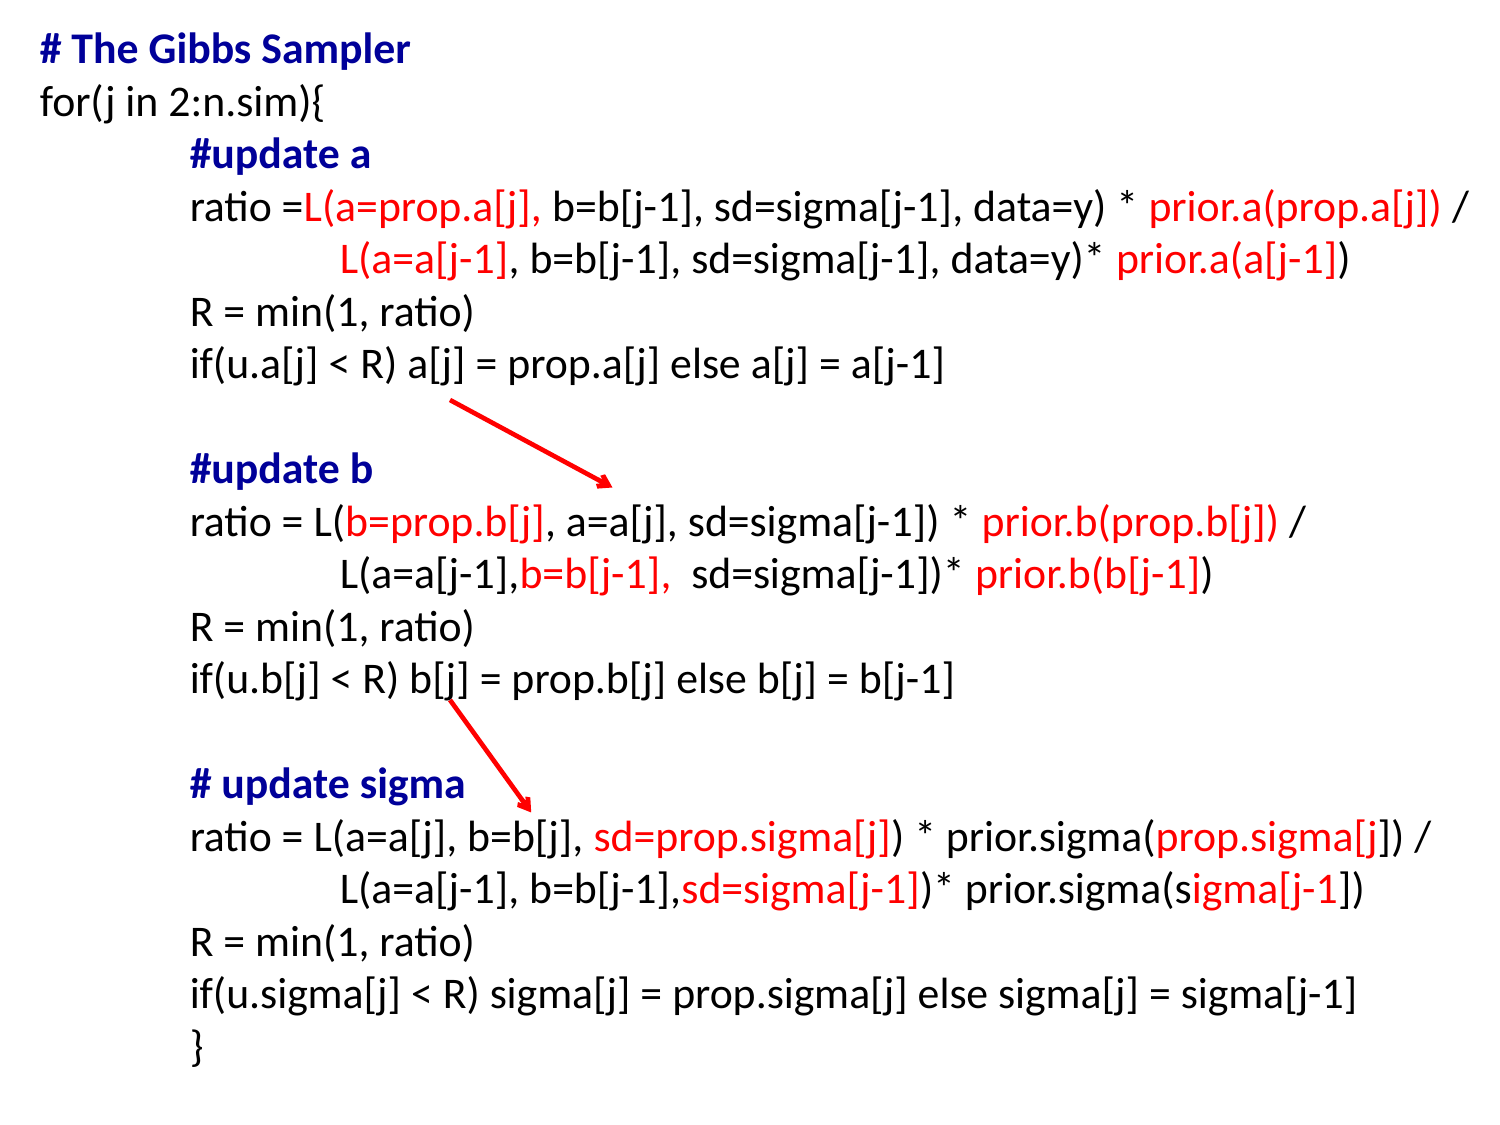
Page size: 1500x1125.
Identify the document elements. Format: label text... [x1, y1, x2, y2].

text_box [449, 699, 532, 813]
text_box # The Gibbs Sampler for(j in 2:n.sim){ #update a ratio =L(a=prop.a[j], b=b[j-1], sd=sigma[j-1], data=y) * prior.a(prop.a[j]) / L(a=a[j-1], b=b[j-1], sd=sigma[j-1], data=y)* prior.a(a[j-1]) R = min(1, ratio) if(u.a[j] < R) a[j] = prop.a[j] else a[j] = a[j-1] #update b ratio = L(b=prop.b[j], a=a[j], sd=sigma[j-1]) * prior.b(prop.b[j]) / L(a=a[j-1],b=b[j-1], sd=sigma[j-1])* prior.b(b[j-1]) R = min(1, ratio) if(u.b[j] < R) b[j] = prop.b[j] else b[j] = b[j-1] # update sigma ratio = L(a=a[j], b=b[j], sd=prop.sigma[j]) * prior.sigma(prop.sigma[j]) / L(a=a[j-1], b=b[j-1],sd=sigma[j-1])* prior.sigma(sigma[j-1]) R = min(1, ratio) if(u.sigma[j] < R) sigma[j] = prop.sigma[j] else sigma[j] = sigma[j-1] } [24, 12, 1488, 1125]
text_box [449, 399, 613, 488]
